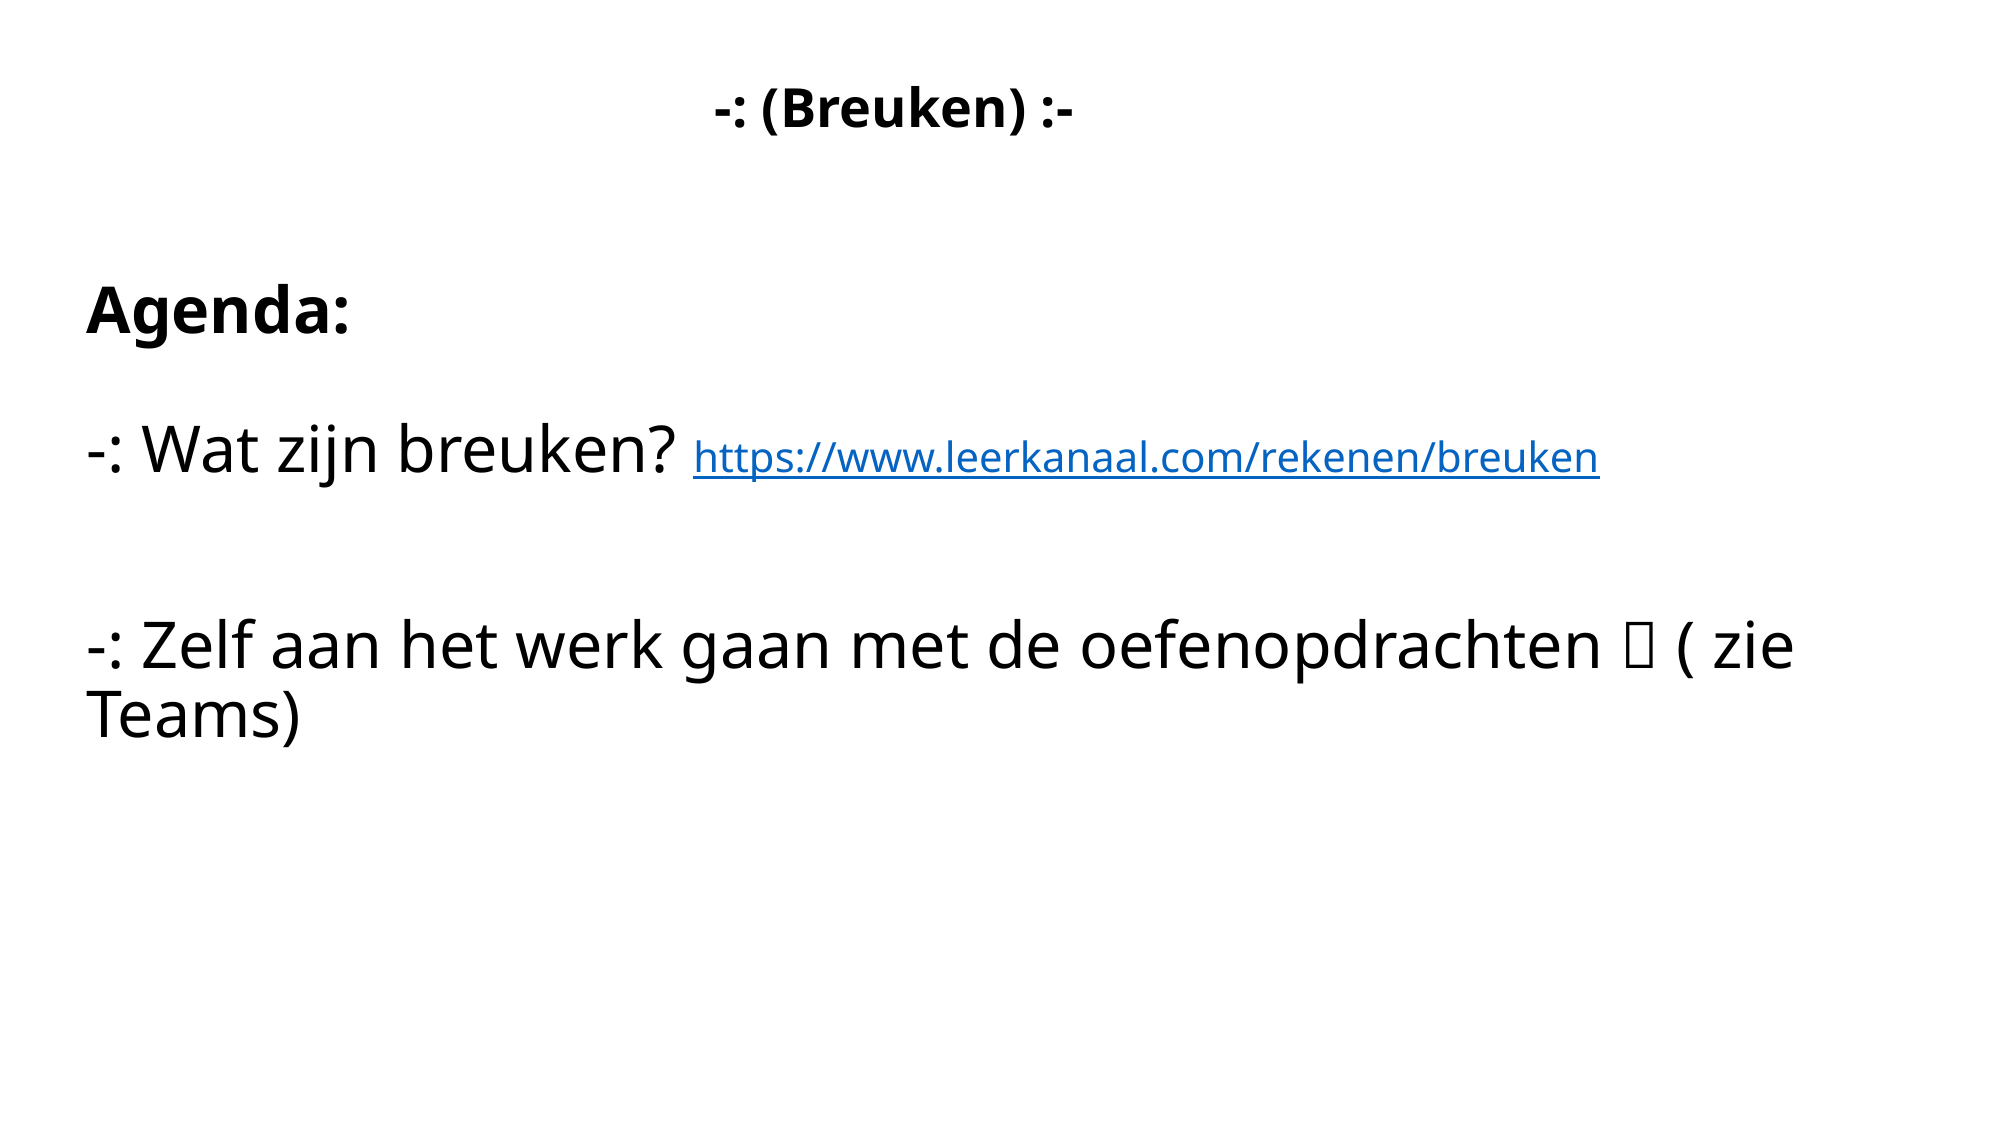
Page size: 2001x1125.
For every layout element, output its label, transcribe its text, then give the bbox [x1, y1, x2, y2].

title Agenda: -: Wat zijn breuken? https://www.leerkanaal.com/rekenen/breuken -: Zelf aan het werk gaan met de oefenopdrachten  ( zie Teams) [71, 160, 1951, 1040]
text_box -: (Breuken) :- [699, 26, 1137, 185]
